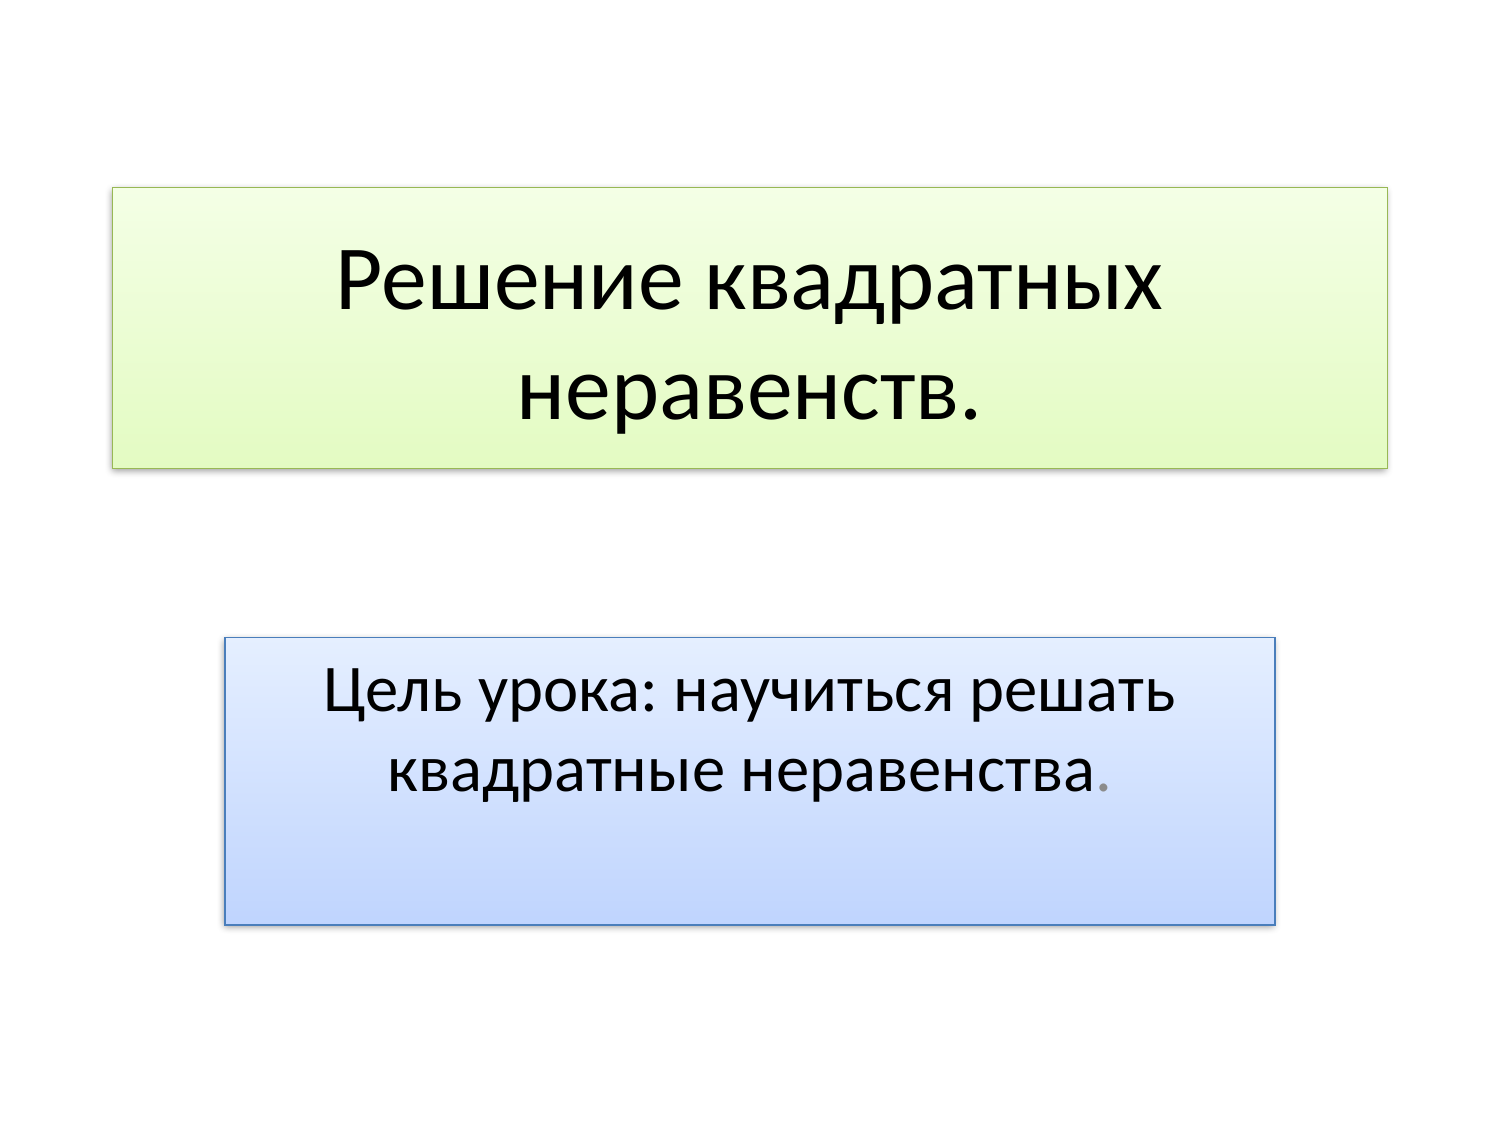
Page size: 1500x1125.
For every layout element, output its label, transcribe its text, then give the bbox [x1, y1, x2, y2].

title Решение квадратных неравенств. [112, 187, 1388, 469]
subtitle Цель урока: научиться решать квадратные неравенства. [224, 637, 1276, 926]
